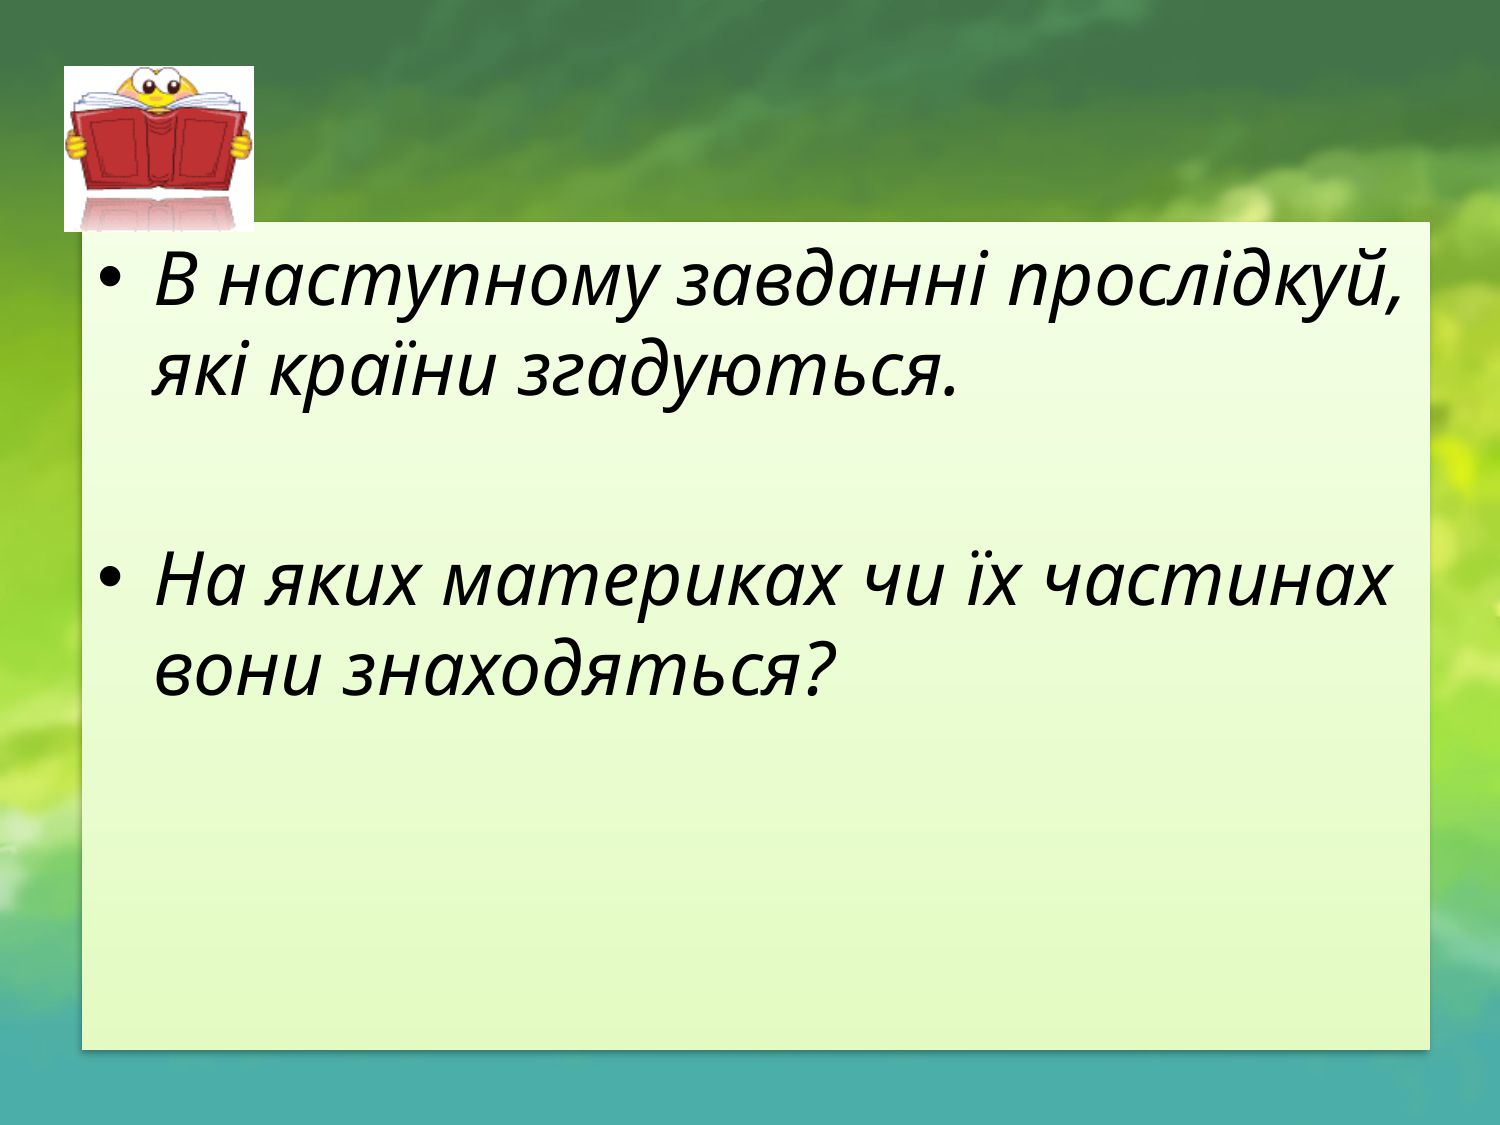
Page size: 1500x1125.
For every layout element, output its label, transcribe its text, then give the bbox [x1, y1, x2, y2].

picture [0, 0, 1500, 1125]
list В наступному завданні прослідкуй, які країни згадуються. На яких материках чи їх частинах вони знаходяться? [81, 222, 1430, 1050]
